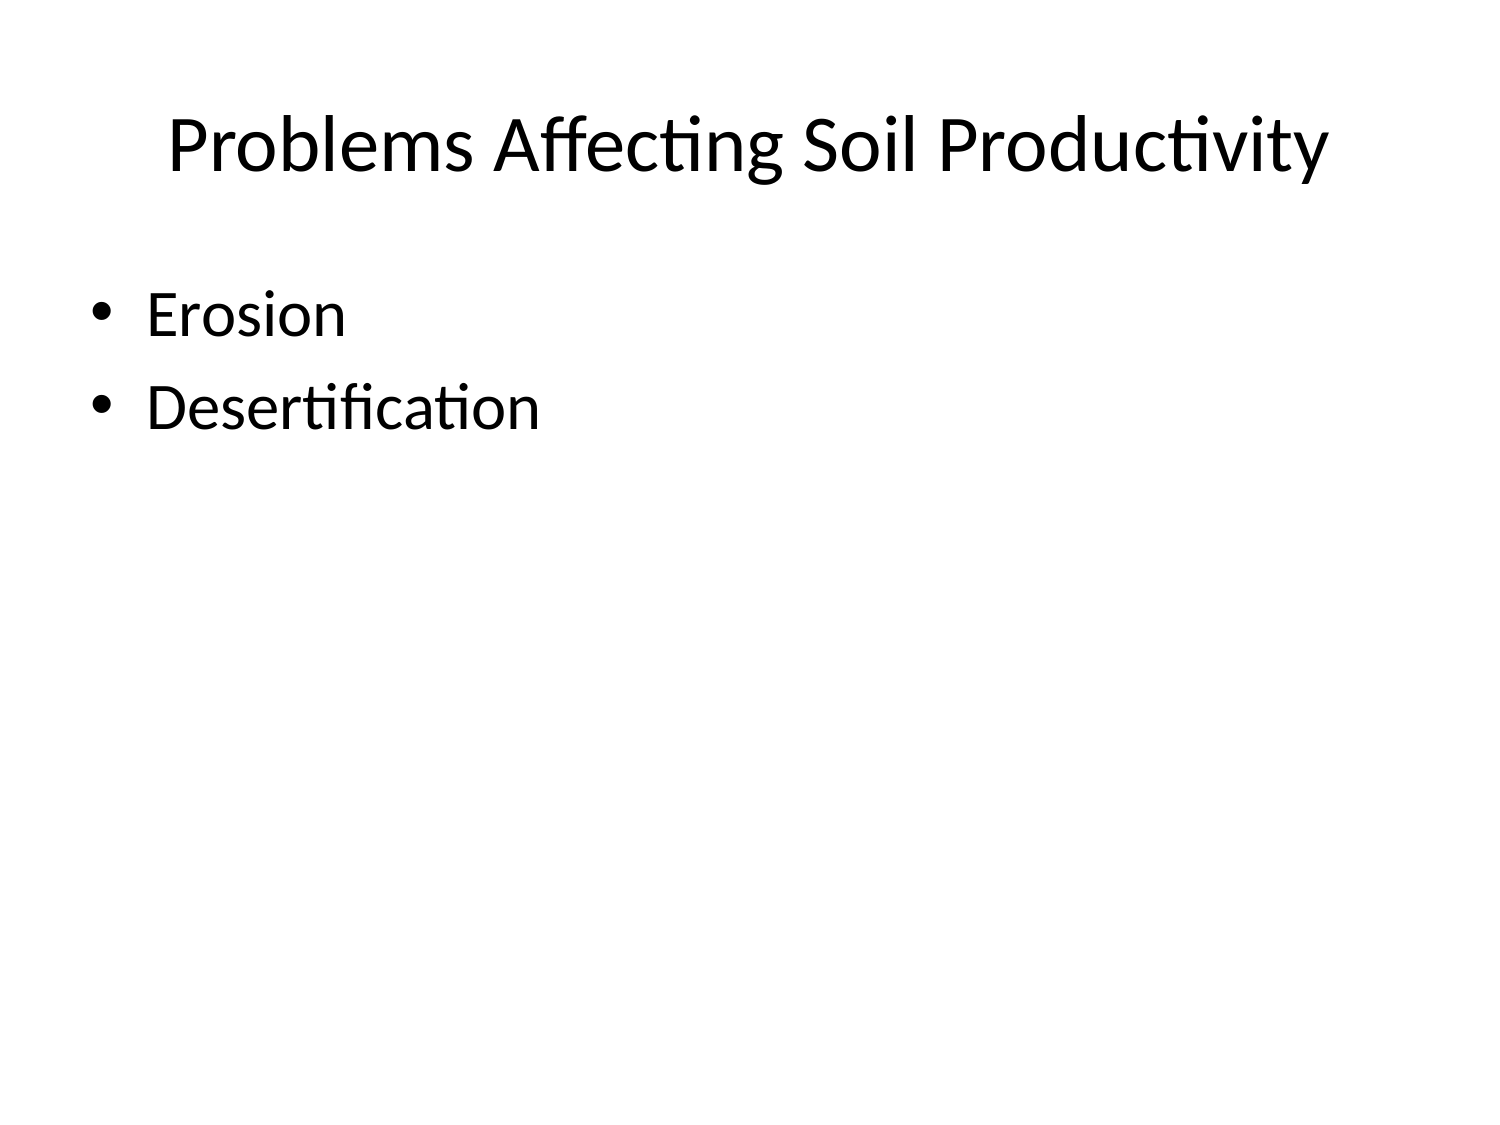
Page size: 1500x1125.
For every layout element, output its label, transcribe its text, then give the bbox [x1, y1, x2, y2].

list Erosion Desertification [75, 262, 1425, 1005]
title Problems Affecting Soil Productivity [75, 45, 1425, 233]
